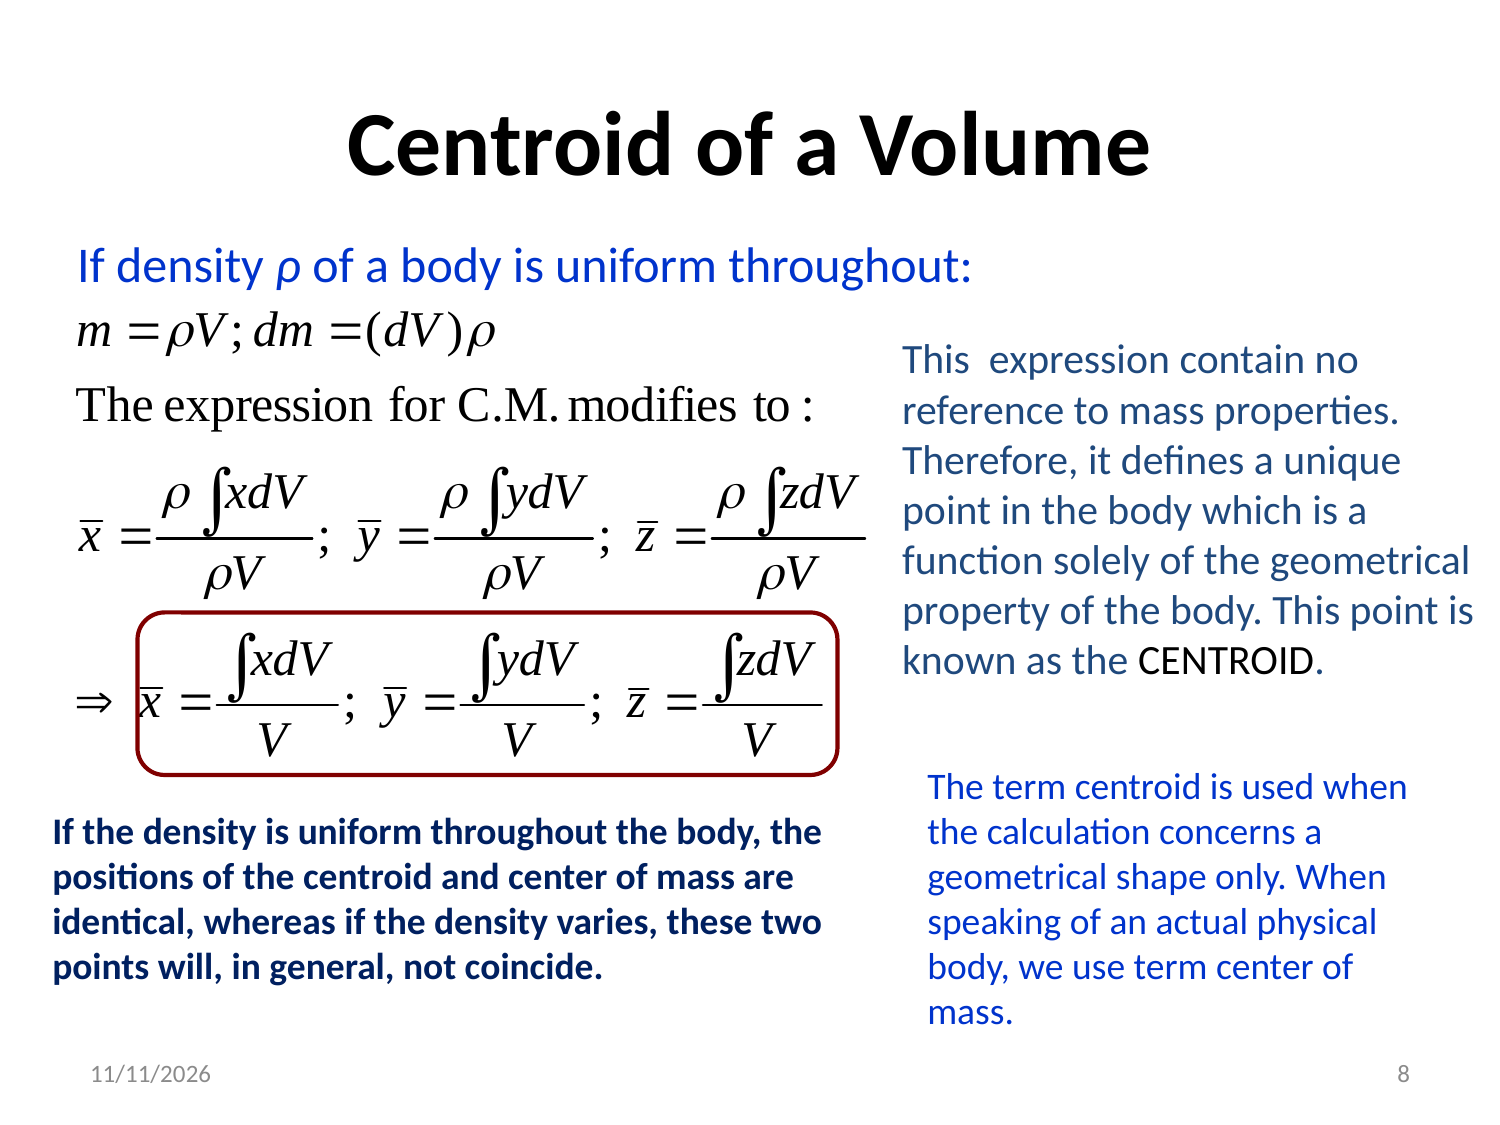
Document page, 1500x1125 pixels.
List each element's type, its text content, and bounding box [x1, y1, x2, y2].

text_box If density ρ of a body is uniform throughout: [62, 224, 1500, 300]
text_box If the density is uniform throughout the body, the positions of the centroid and center of mass are identical, whereas if the density varies, these two points will, in general, not coincide. [37, 799, 888, 995]
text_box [68, 299, 876, 769]
text_box This expression contain no reference to mass properties. Therefore, it defines a unique point in the body which is a function solely of the geometrical property of the body. This point is known as the CENTROID. [887, 324, 1500, 690]
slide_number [75, 1042, 425, 1103]
slide_number 8 [1074, 1042, 1425, 1103]
title Centroid of a Volume [75, 45, 1425, 224]
text_box The term centroid is used when the calculation concerns a geometrical shape only. When speaking of an actual physical body, we use term center of mass. [912, 754, 1450, 1040]
